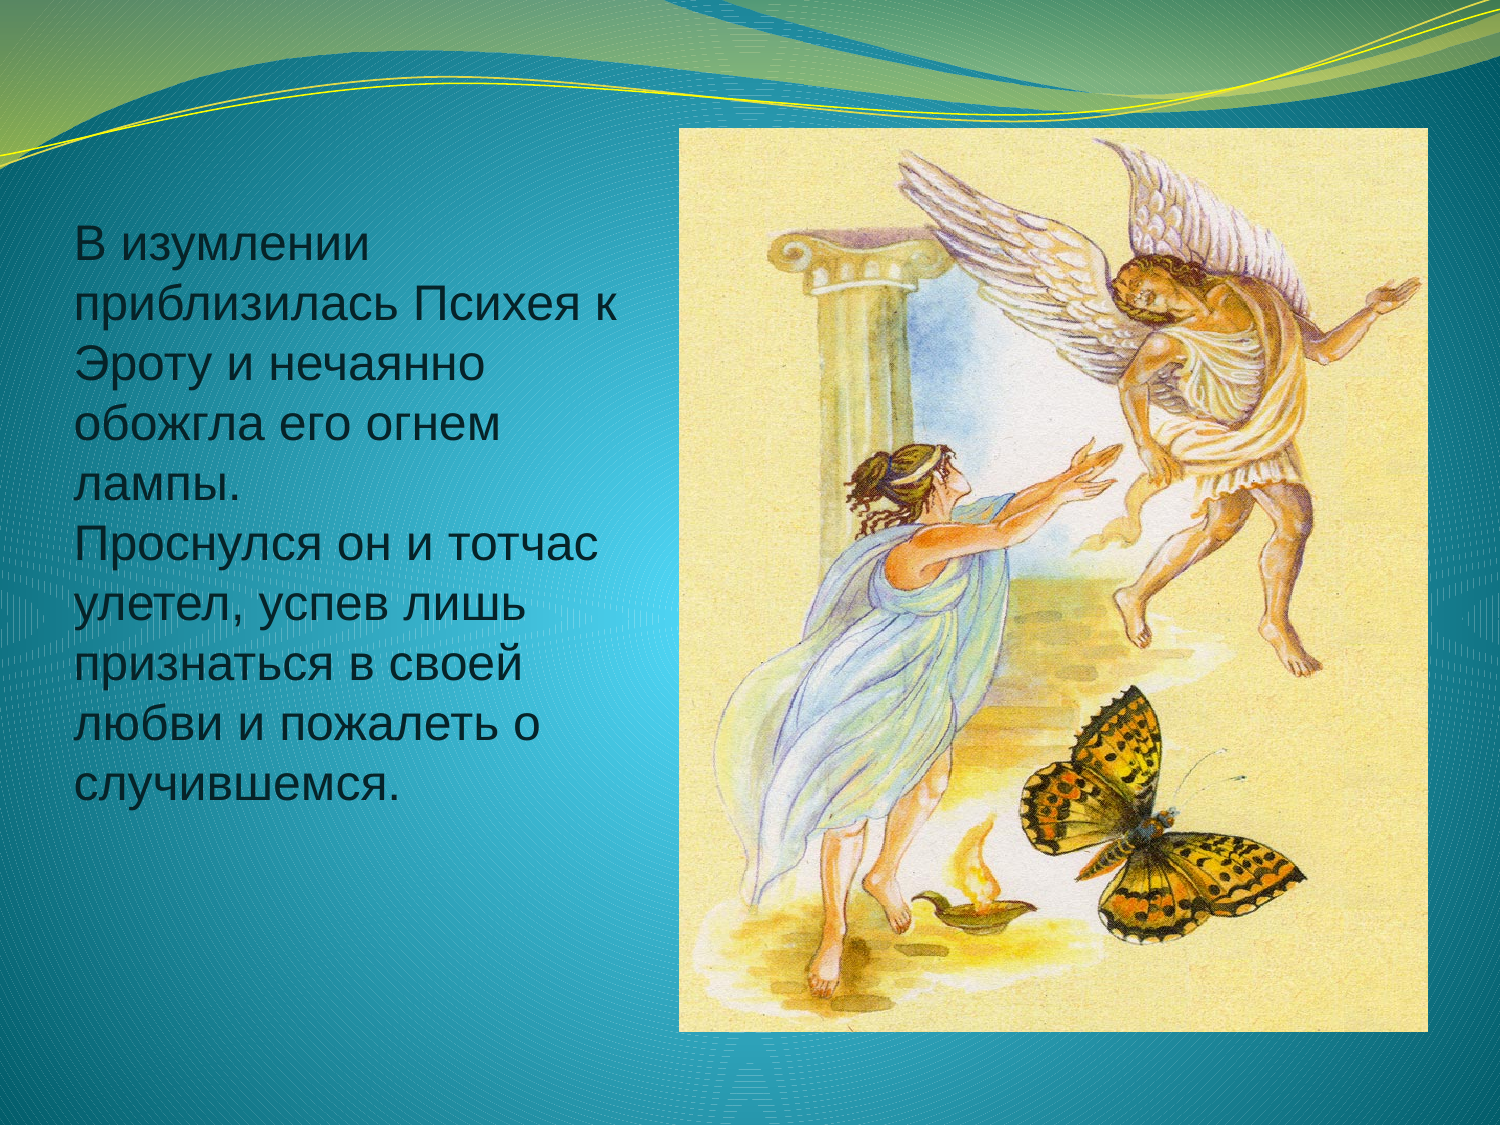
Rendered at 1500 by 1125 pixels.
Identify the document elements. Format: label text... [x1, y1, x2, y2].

text_box В изумлении приблизилась Психея к Эроту и нечаянно обожгла его огнем лампы. Проснулся он и тотчас улетел, успев лишь признаться в своей любви и пожалеть о случившемся. [58, 202, 672, 878]
picture [679, 128, 1428, 1032]
